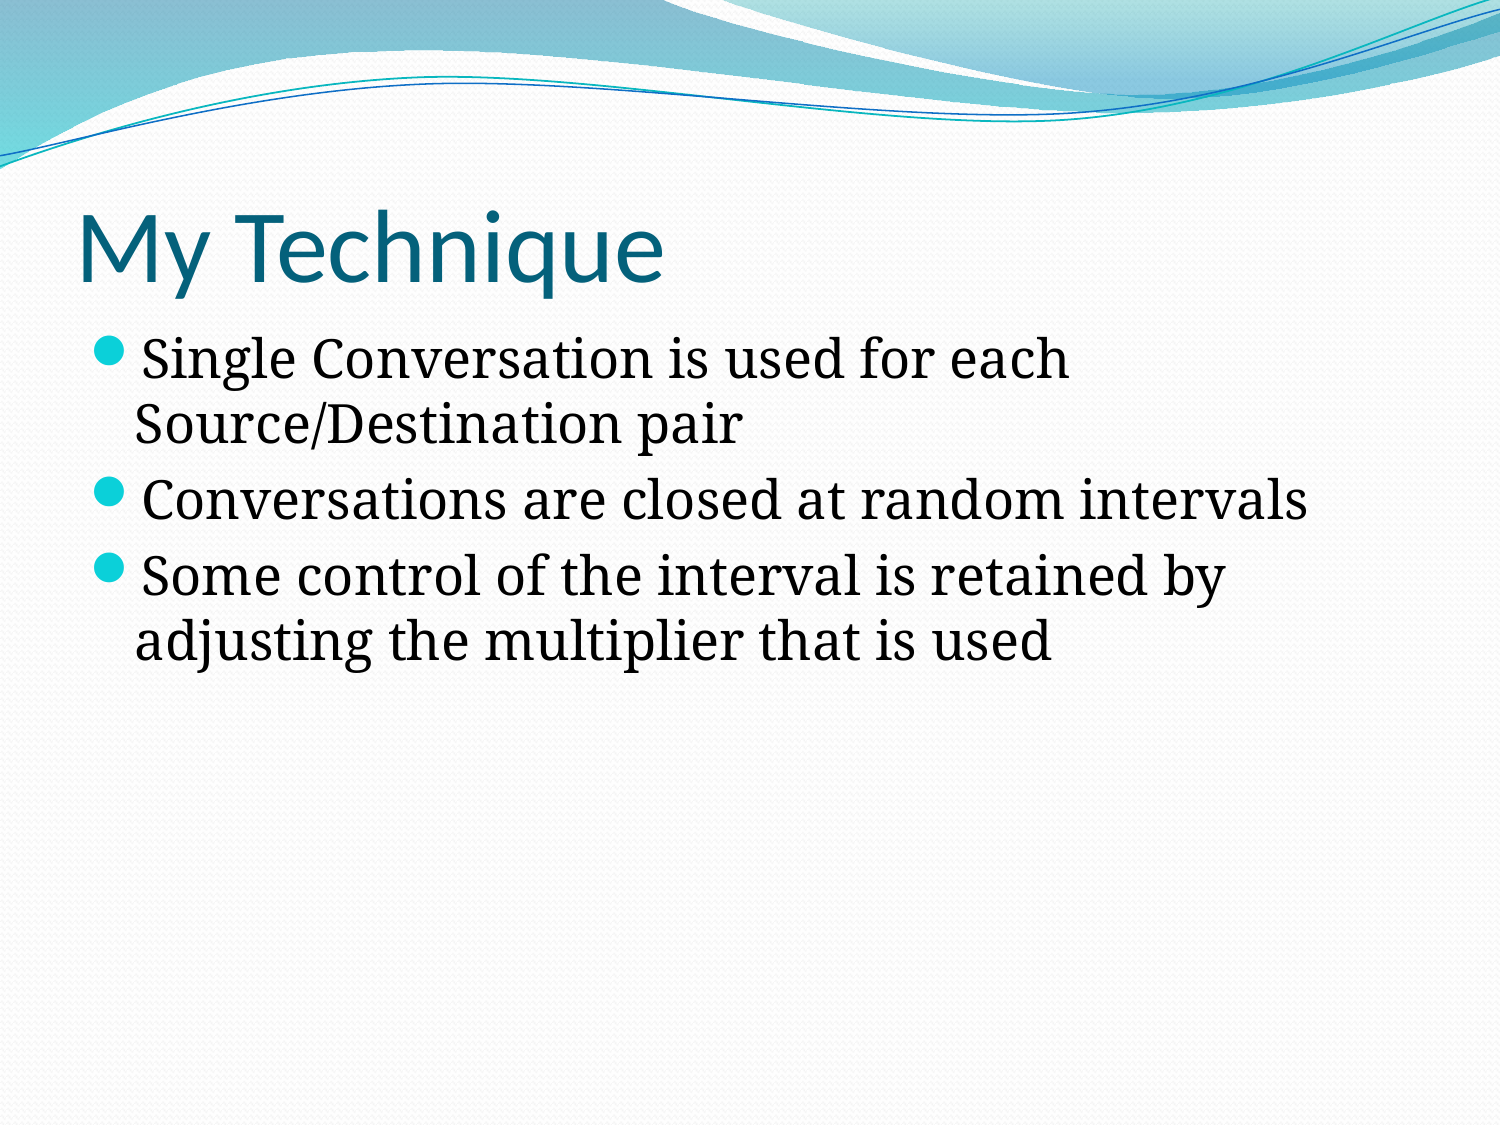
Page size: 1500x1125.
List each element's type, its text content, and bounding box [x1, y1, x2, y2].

list Single Conversation is used for each Source/Destination pair Conversations are closed at random intervals Some control of the interval is retained by adjusting the multiplier that is used [75, 317, 1425, 1038]
title My Technique [75, 115, 1425, 303]
